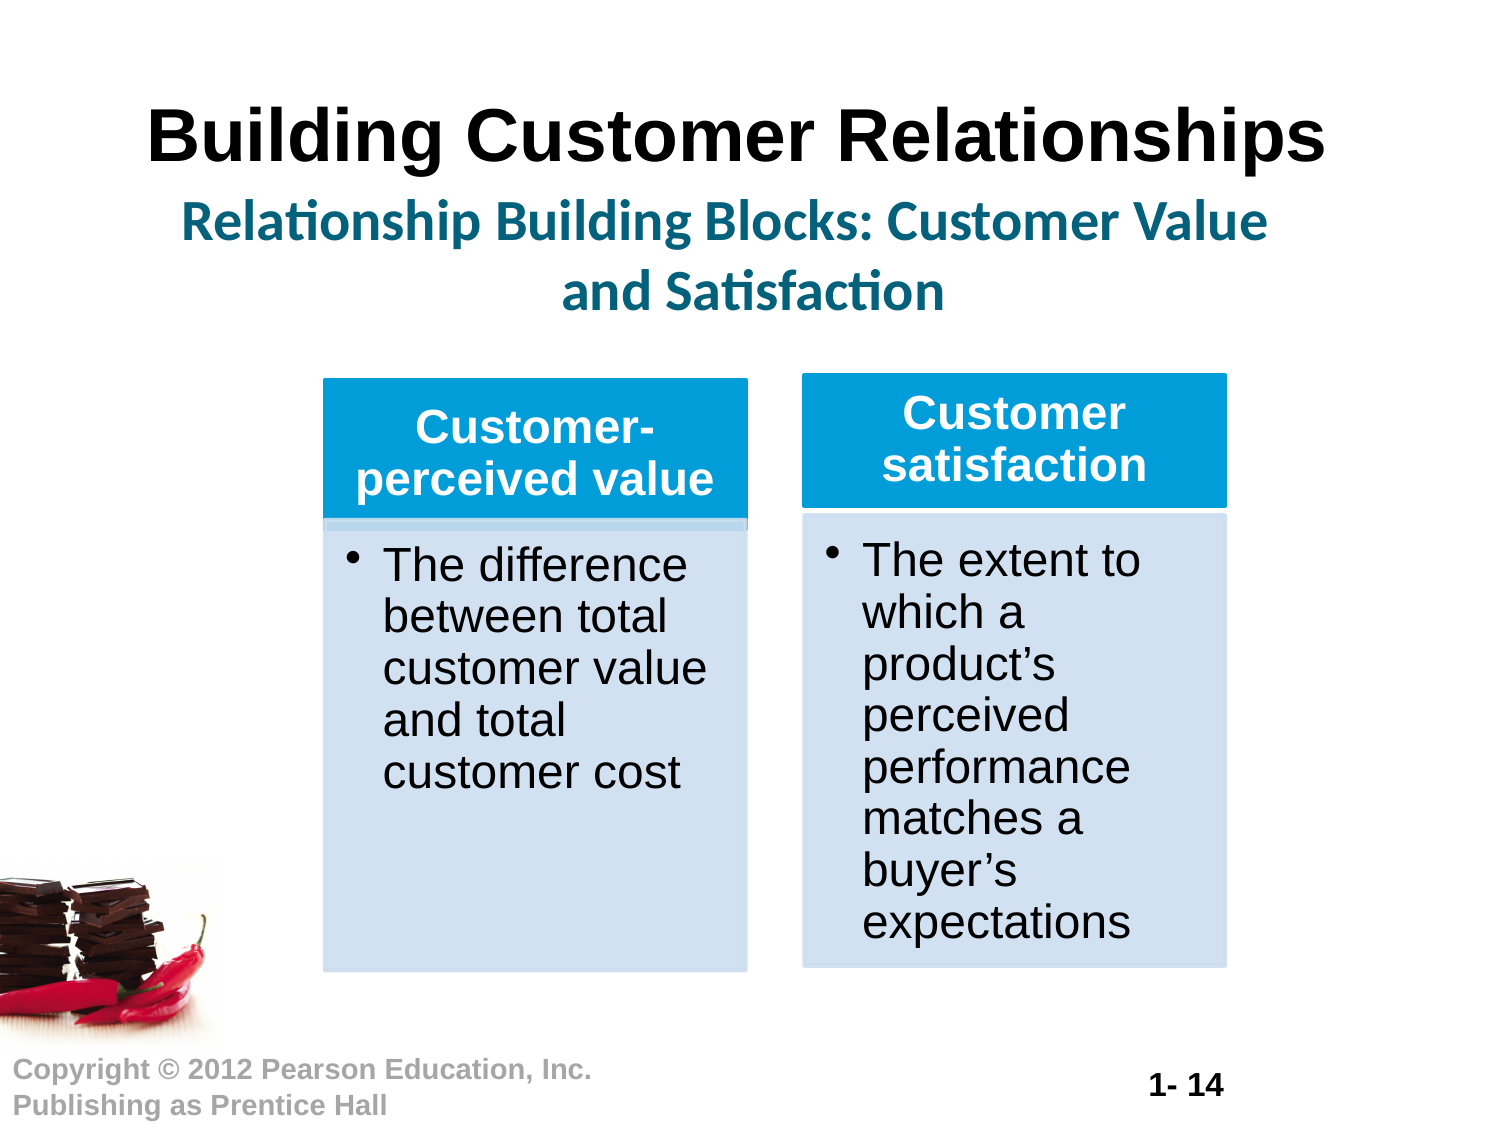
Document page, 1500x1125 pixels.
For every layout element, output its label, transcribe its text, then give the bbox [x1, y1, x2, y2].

picture [0, 862, 225, 1050]
list Relationship Building Blocks: Customer Value and Satisfaction [137, 174, 1313, 238]
title Building Customer Relationships [99, 37, 1376, 226]
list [324, 337, 1226, 1013]
